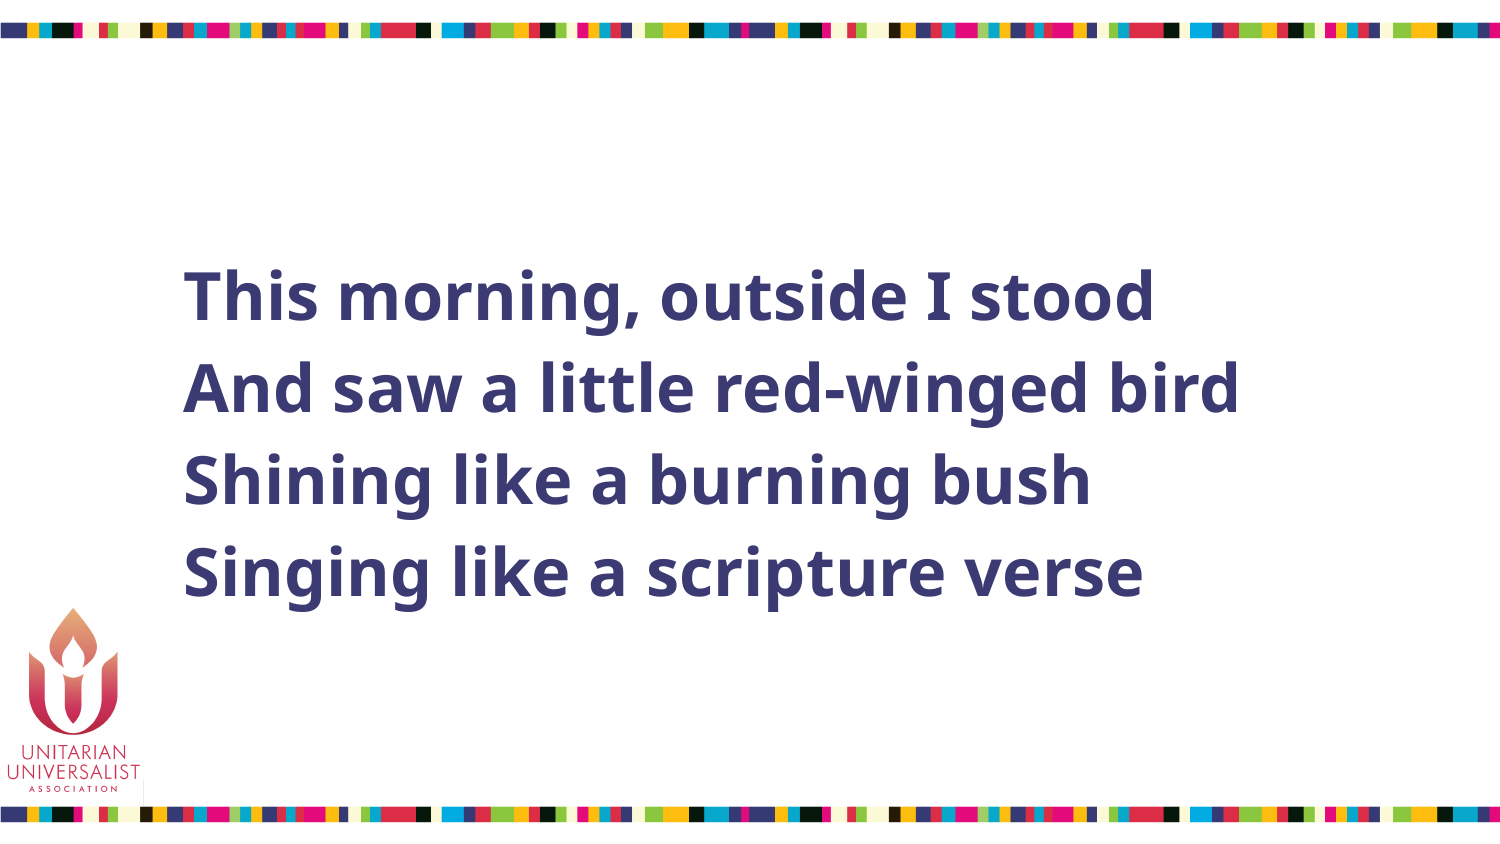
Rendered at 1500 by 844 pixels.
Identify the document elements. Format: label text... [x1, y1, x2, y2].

picture [0, 600, 1500, 824]
picture [0, 22, 1500, 40]
text_box This morning, outside I stood And saw a little red-winged bird Shining like a burning bush Singing like a scripture verse [168, 226, 1495, 625]
